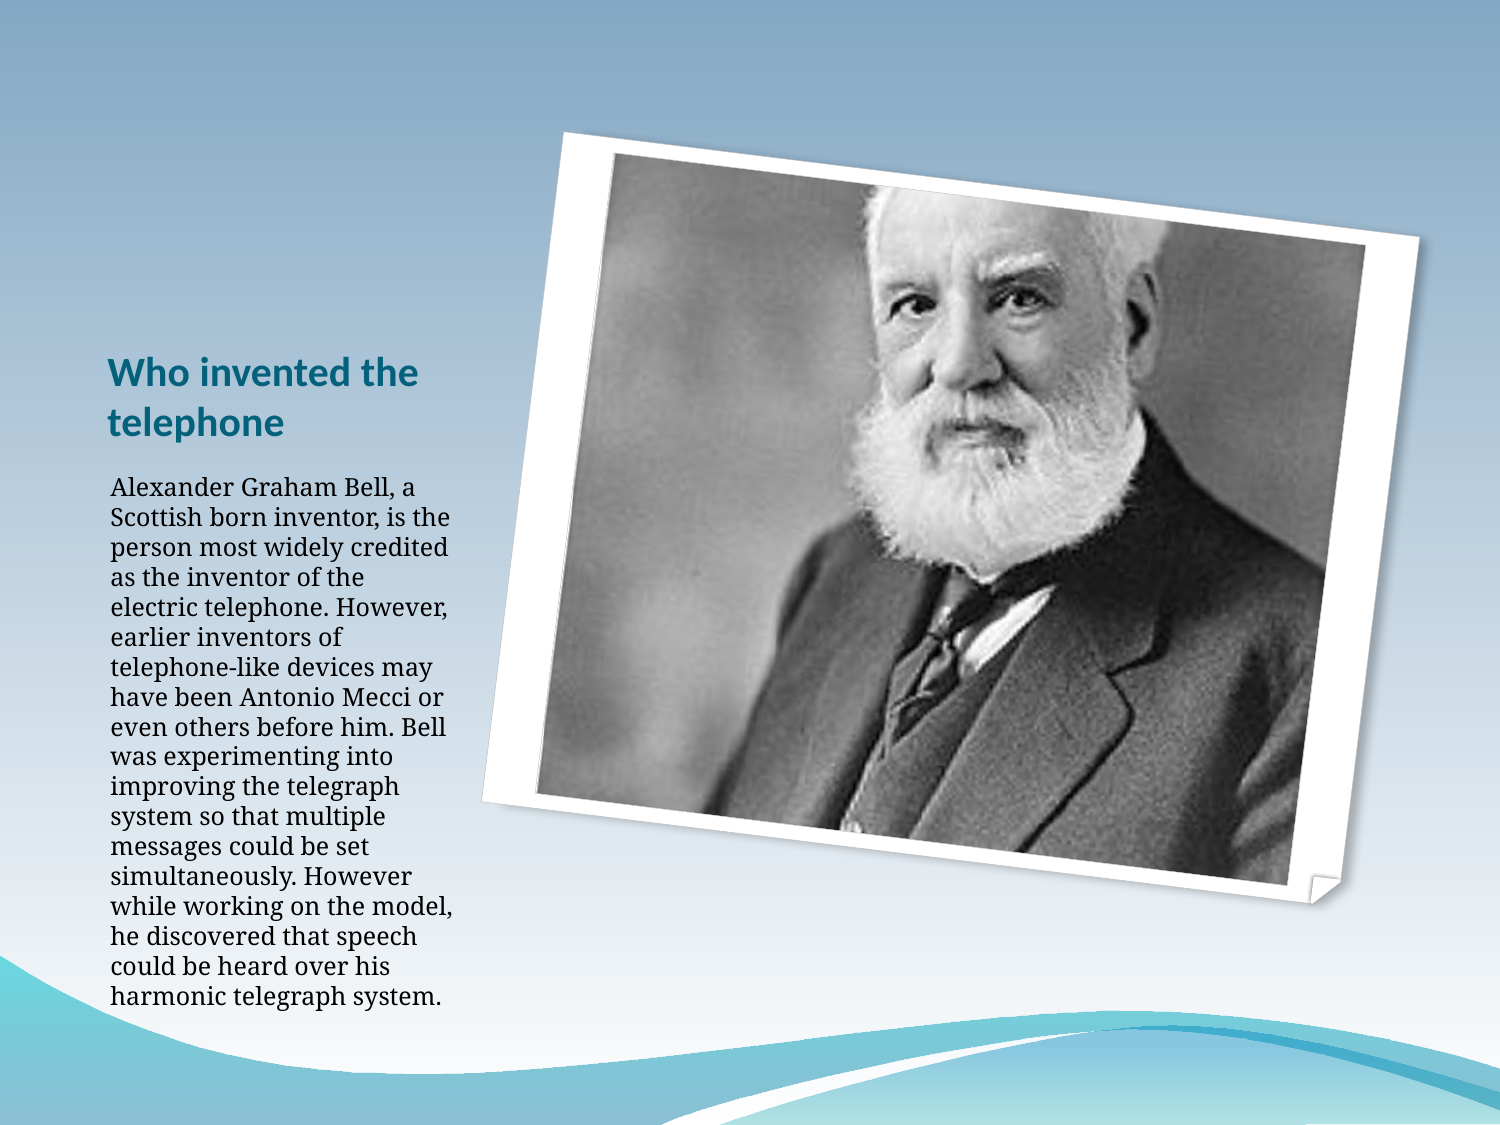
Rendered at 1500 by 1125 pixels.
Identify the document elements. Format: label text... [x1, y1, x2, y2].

picture [1023, 852, 1291, 885]
title Who invented the telephone [99, 193, 463, 453]
picture [538, 567, 566, 796]
list Alexander Graham Bell, a Scottish born inventor, is the person most widely credited as the inventor of the electric telephone. However, earlier inventors of telephone-like devices may have been Antonio Mecci or even others before him. Bell was experimenting into improving the telegraph system so that multiple messages could be set simultaneously. However while working on the model, he discovered that speech could be heard over his harmonic telegraph system. [99, 464, 463, 822]
picture [1333, 242, 1365, 502]
picture [571, 154, 1330, 842]
